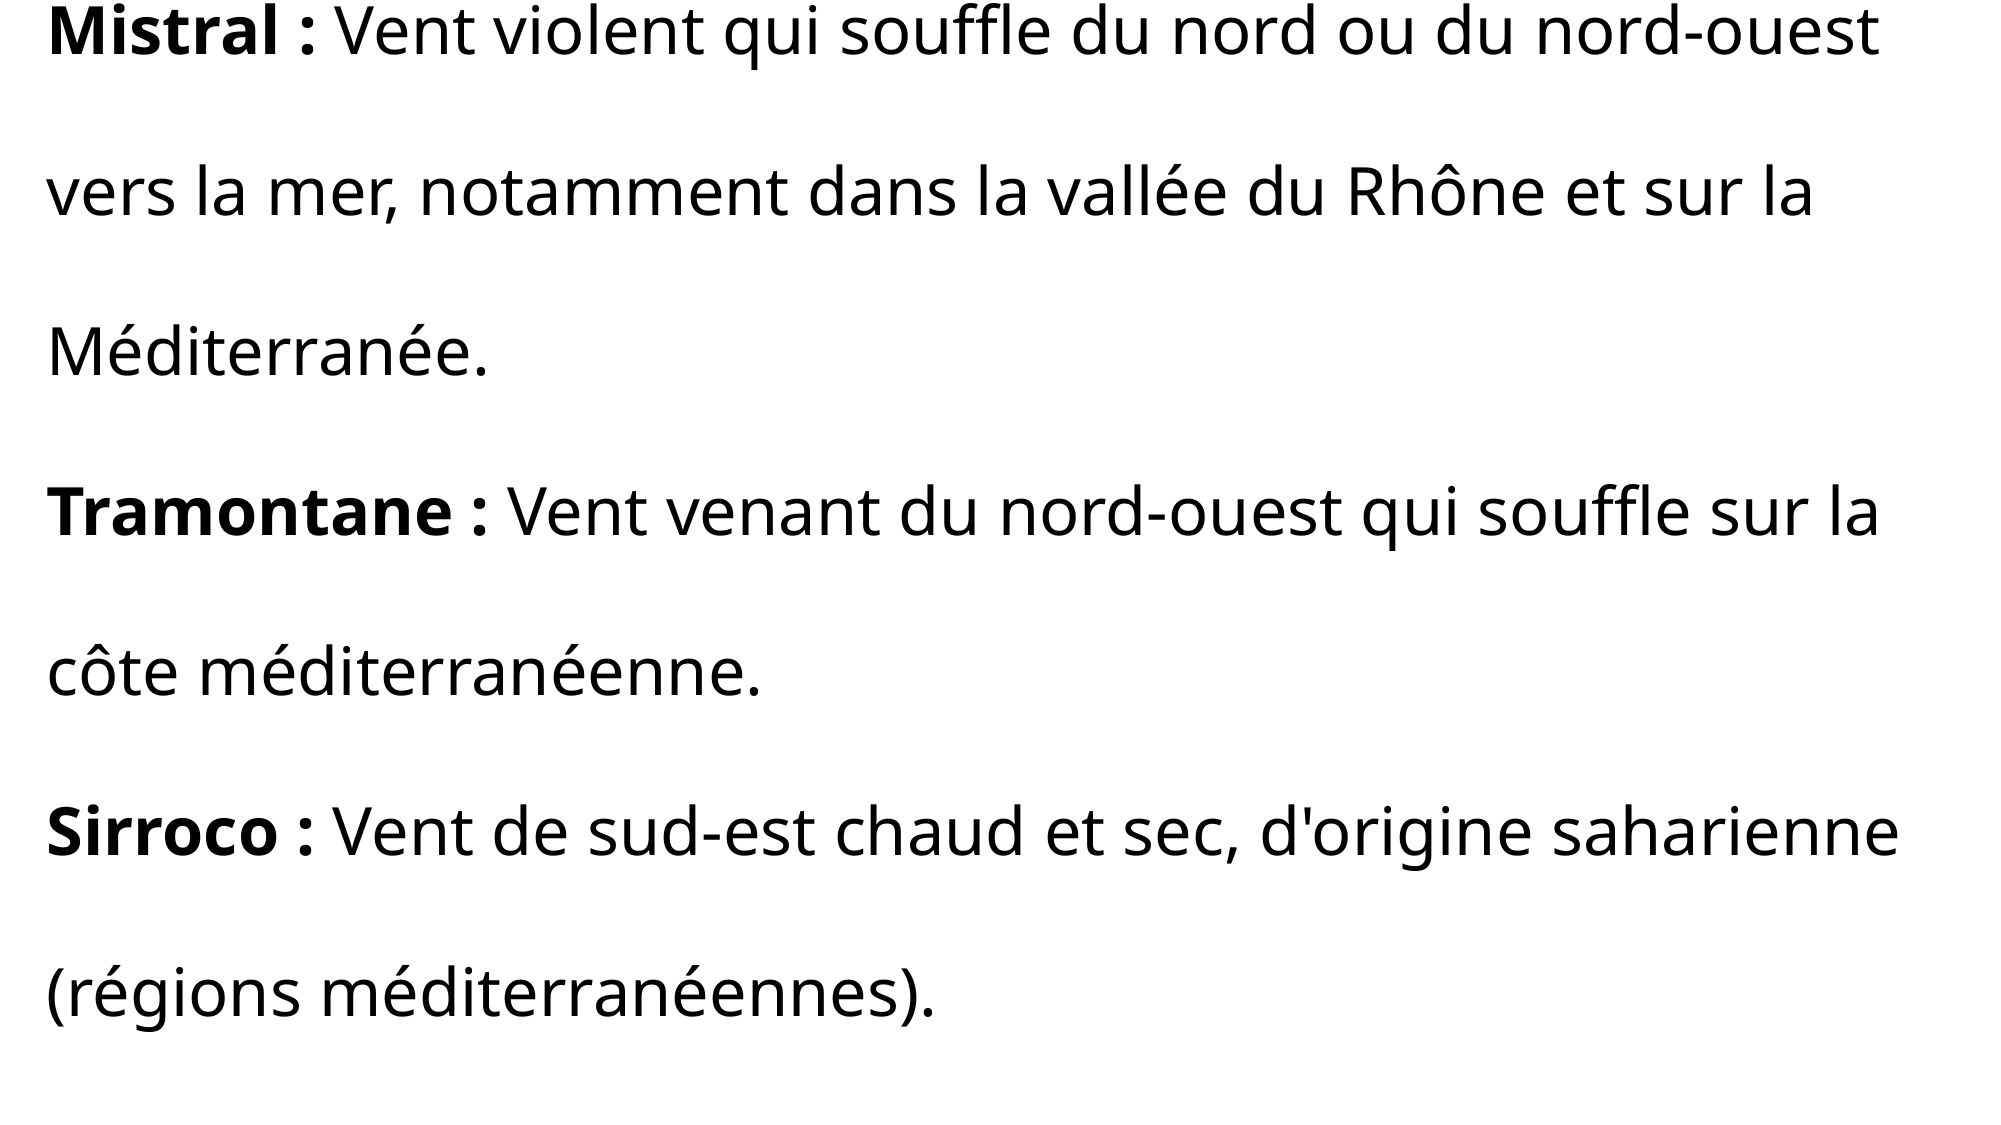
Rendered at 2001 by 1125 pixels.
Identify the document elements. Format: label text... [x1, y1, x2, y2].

text_box Mistral : Vent violent qui souffle du nord ou du nord-ouest vers la mer, notamment dans la vallée du Rhône et sur la Méditerranée. Tramontane : Vent venant du nord-ouest qui souffle sur la côte méditerranéenne. Sirroco : Vent de sud-est chaud et sec, d'origine saharienne (régions méditerranéennes). [31, 0, 2000, 1037]
